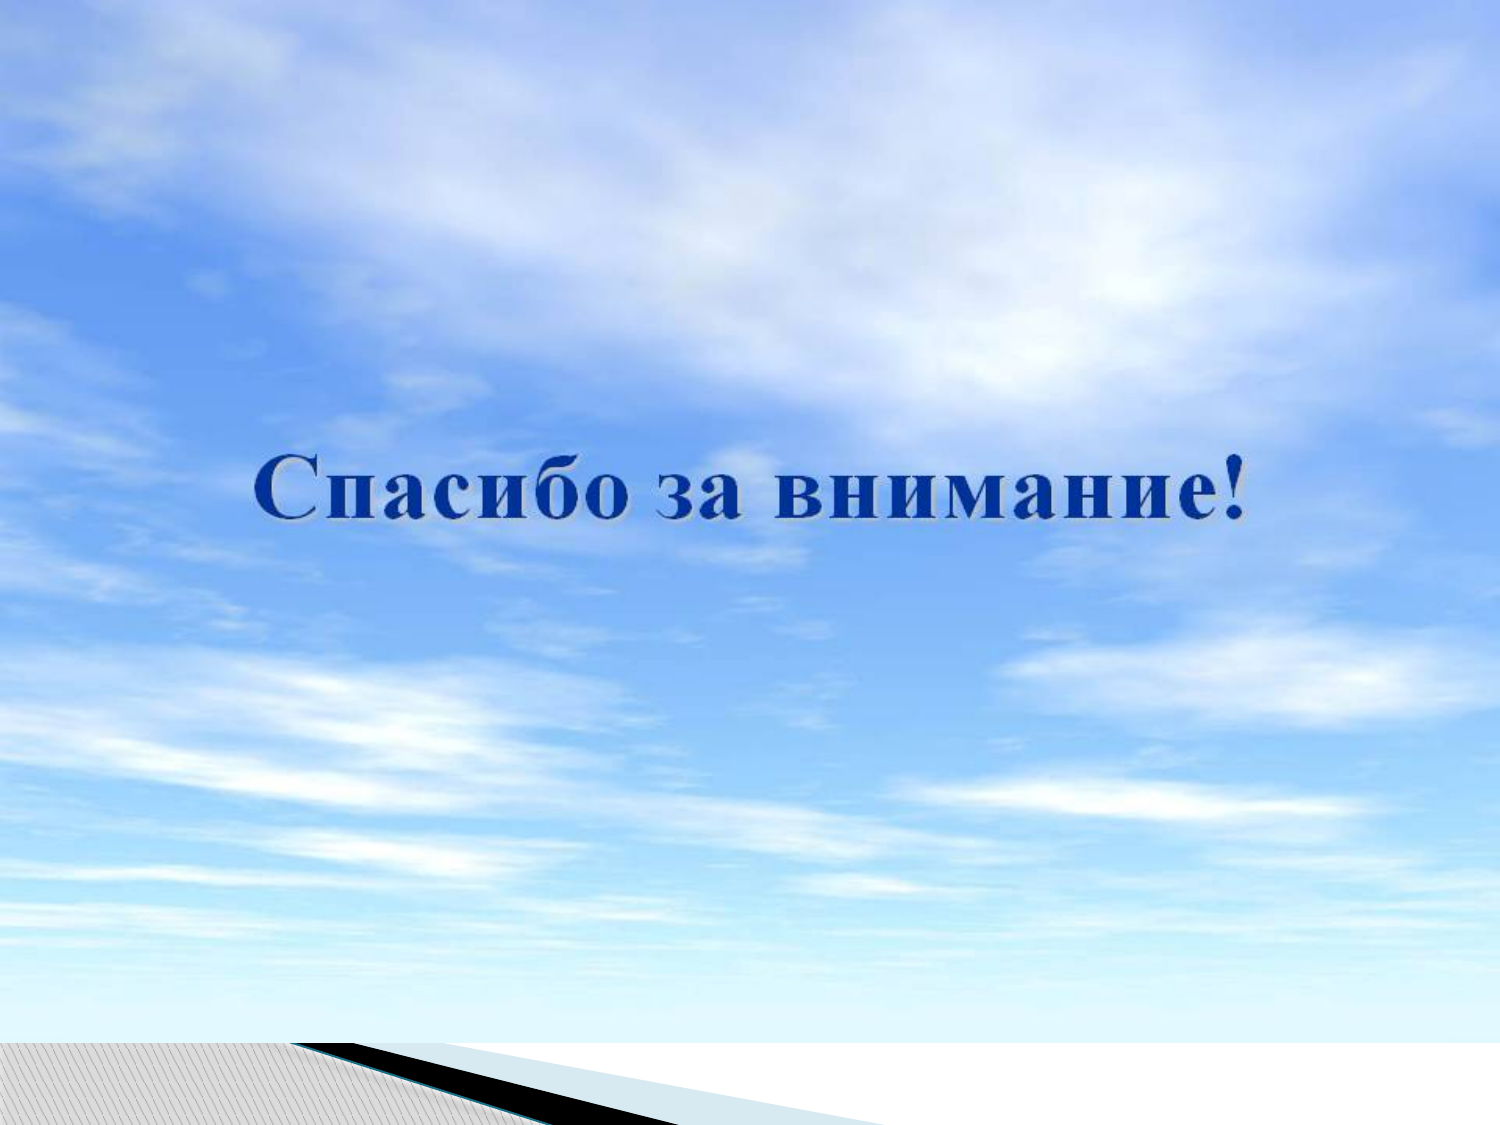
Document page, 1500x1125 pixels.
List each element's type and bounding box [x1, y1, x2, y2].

list [0, 0, 1500, 1043]
